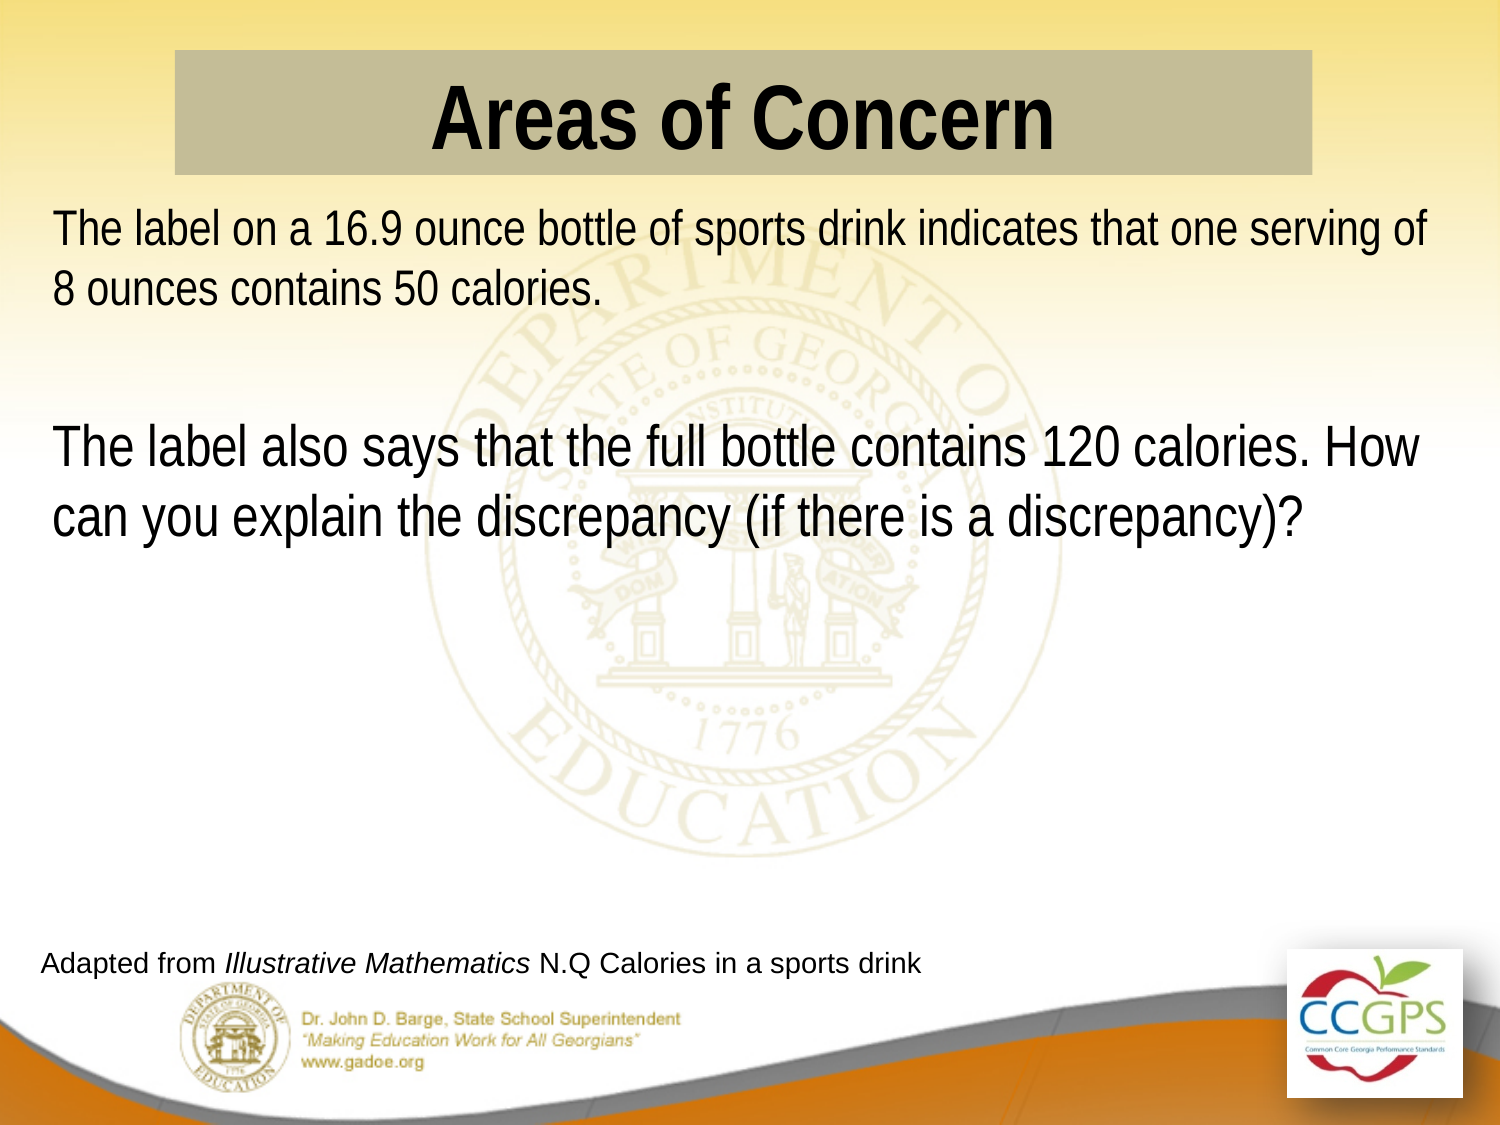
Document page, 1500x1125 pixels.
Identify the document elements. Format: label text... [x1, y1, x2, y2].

list The label on a 16.9 ounce bottle of sports drink indicates that one serving of 8 ounces contains 50 calories. The label also says that the full bottle contains 120 calories. How can you explain the discrepancy (if there is a discrepancy)? [37, 187, 1463, 951]
text_box Adapted from Illustrative Mathematics N.Q Calories in a sports drink [25, 937, 938, 988]
picture [0, 0, 1500, 1125]
title Areas of Concern [174, 49, 1313, 176]
